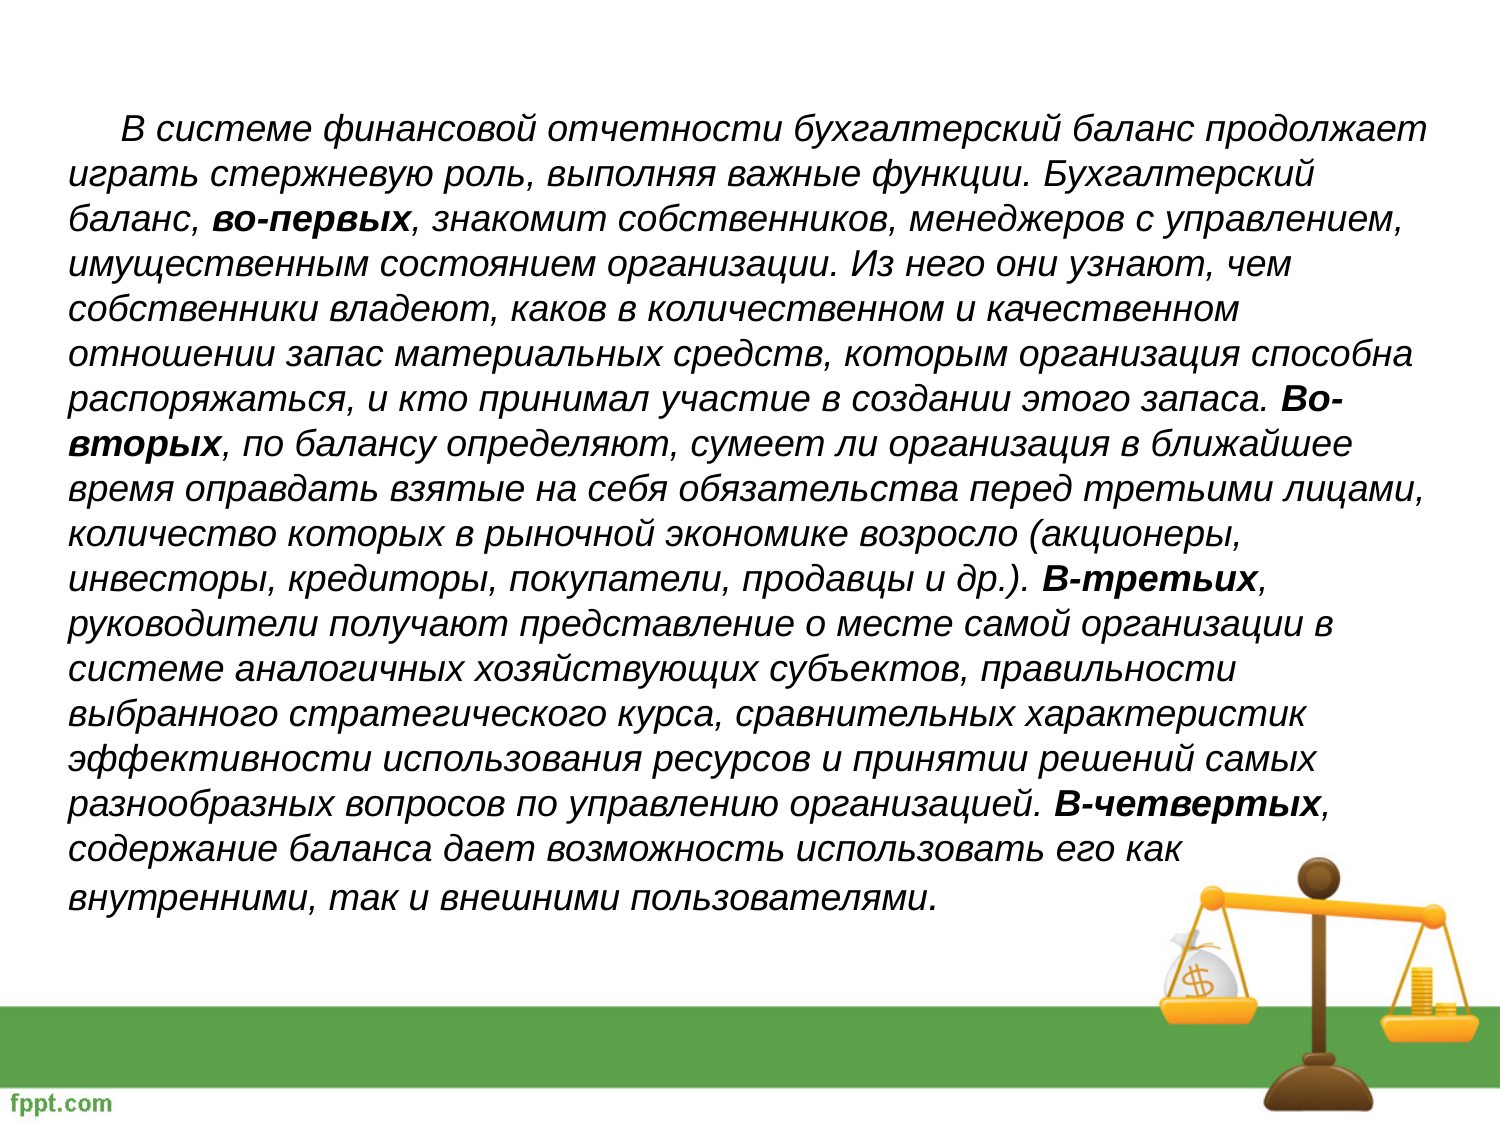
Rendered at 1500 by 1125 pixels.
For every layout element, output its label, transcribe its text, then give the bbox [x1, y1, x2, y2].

picture [0, 0, 1500, 1125]
list В системе финансовой отчетности бухгалтерский баланс продолжает играть стержневую роль, выполняя важные функции. Бухгалтерский баланс, во-первых, знакомит собственников, менеджеров с управлением, имущественным состоянием организации. Из него они узнают, чем собственники владеют, каков в количественном и качественном отношении запас материальных средств, которым организация способна распоряжаться, и кто принимал участие в создании этого запаса. Во-вторых, по балансу определяют, сумеет ли организация в ближайшее время оправдать взятые на себя обязательства перед третьими лицами, количество которых в рыночной экономике возросло (акционеры, инвесторы, кредиторы, покупатели, продавцы и др.). В-третьих, руководители получают представление о месте самой организации в системе аналогичных хозяйствующих субъектов, правильности выбранного стратегического курса, сравнительных характеристик эффективности использования ресурсов и принятии решений самых разнообразных вопросов по управлению организацией. В-четвертых, содержание баланса дает возможность использовать его как внутренними, так и внешними пользователями. [53, 42, 1447, 988]
